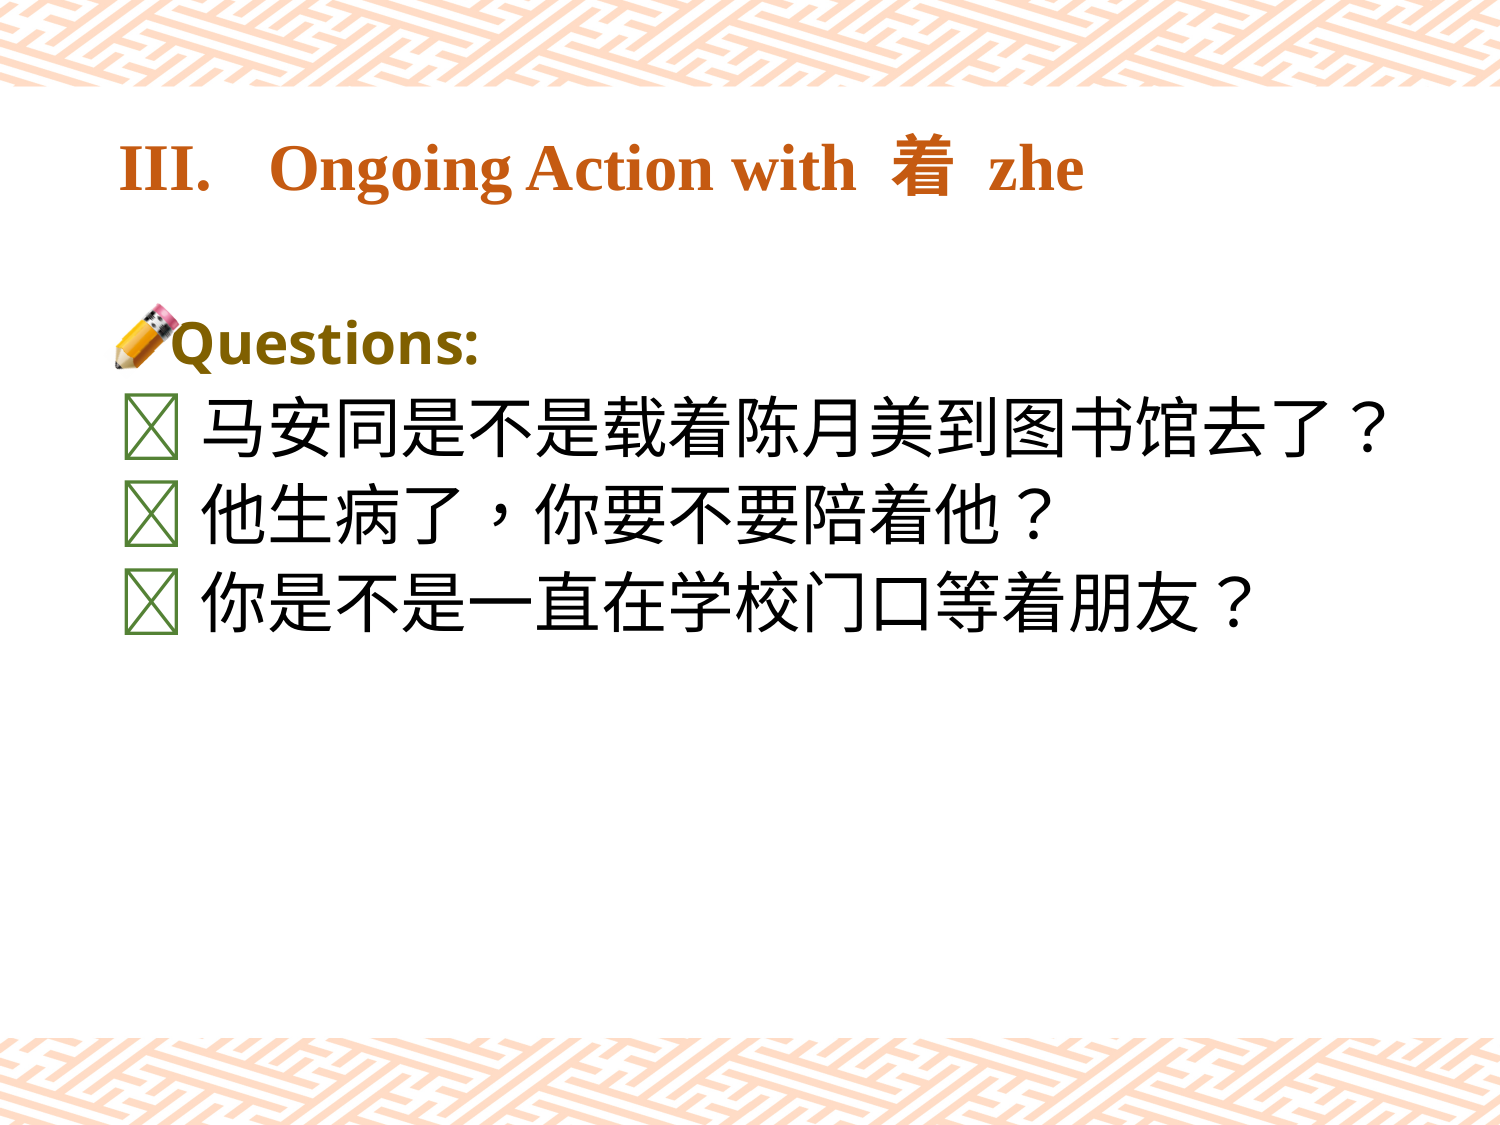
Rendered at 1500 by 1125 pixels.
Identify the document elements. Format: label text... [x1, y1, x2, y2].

title III. Ongoing Action with 着 zhe [103, 59, 1397, 278]
list Questions: 马安同是不是载着陈月美到图书馆去了？ 他生病了，你要不要陪着他？ 你是不是一直在学校门口等着朋友？ [103, 299, 1397, 1014]
picture [0, 0, 1500, 1125]
